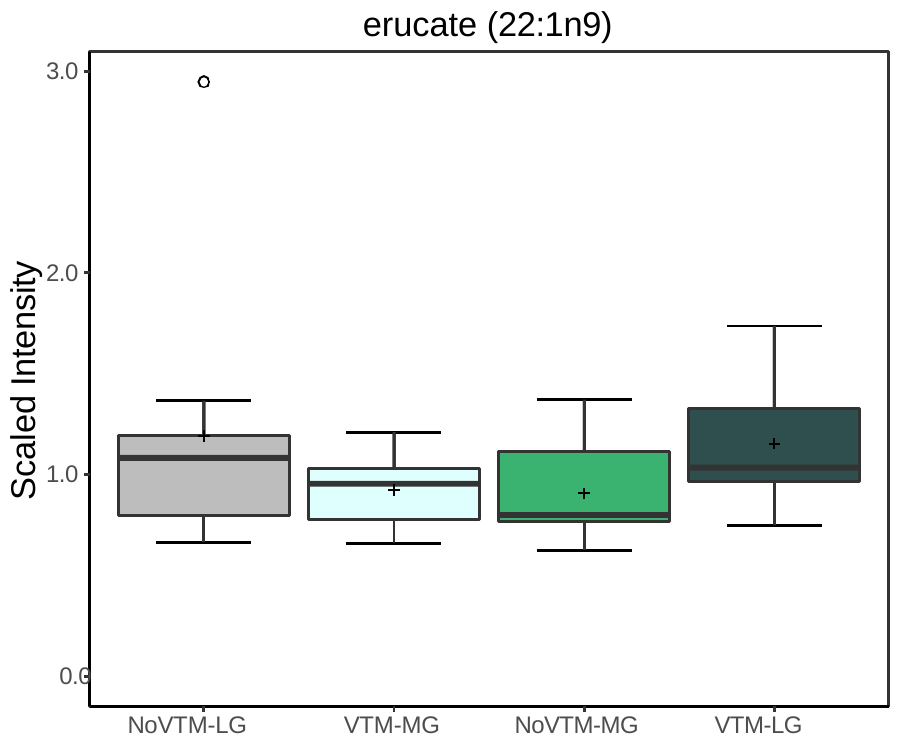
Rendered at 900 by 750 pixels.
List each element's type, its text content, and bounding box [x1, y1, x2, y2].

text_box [83, 50, 891, 713]
slide_number NoVTM-LG [125, 721, 257, 750]
text_box Scaled Intensity [1, 256, 45, 503]
text_box VTM-MG [341, 721, 463, 738]
footer 0.0 [57, 661, 95, 750]
text_box erucate (22:1n9) [360, 0, 618, 44]
text_box 3.0 [44, 53, 79, 84]
text_box VTM-LG [712, 721, 804, 738]
text_box NoVTM-MG [512, 721, 643, 738]
text_box 2.0 [44, 255, 78, 286]
text_box 1.0 [45, 456, 78, 488]
